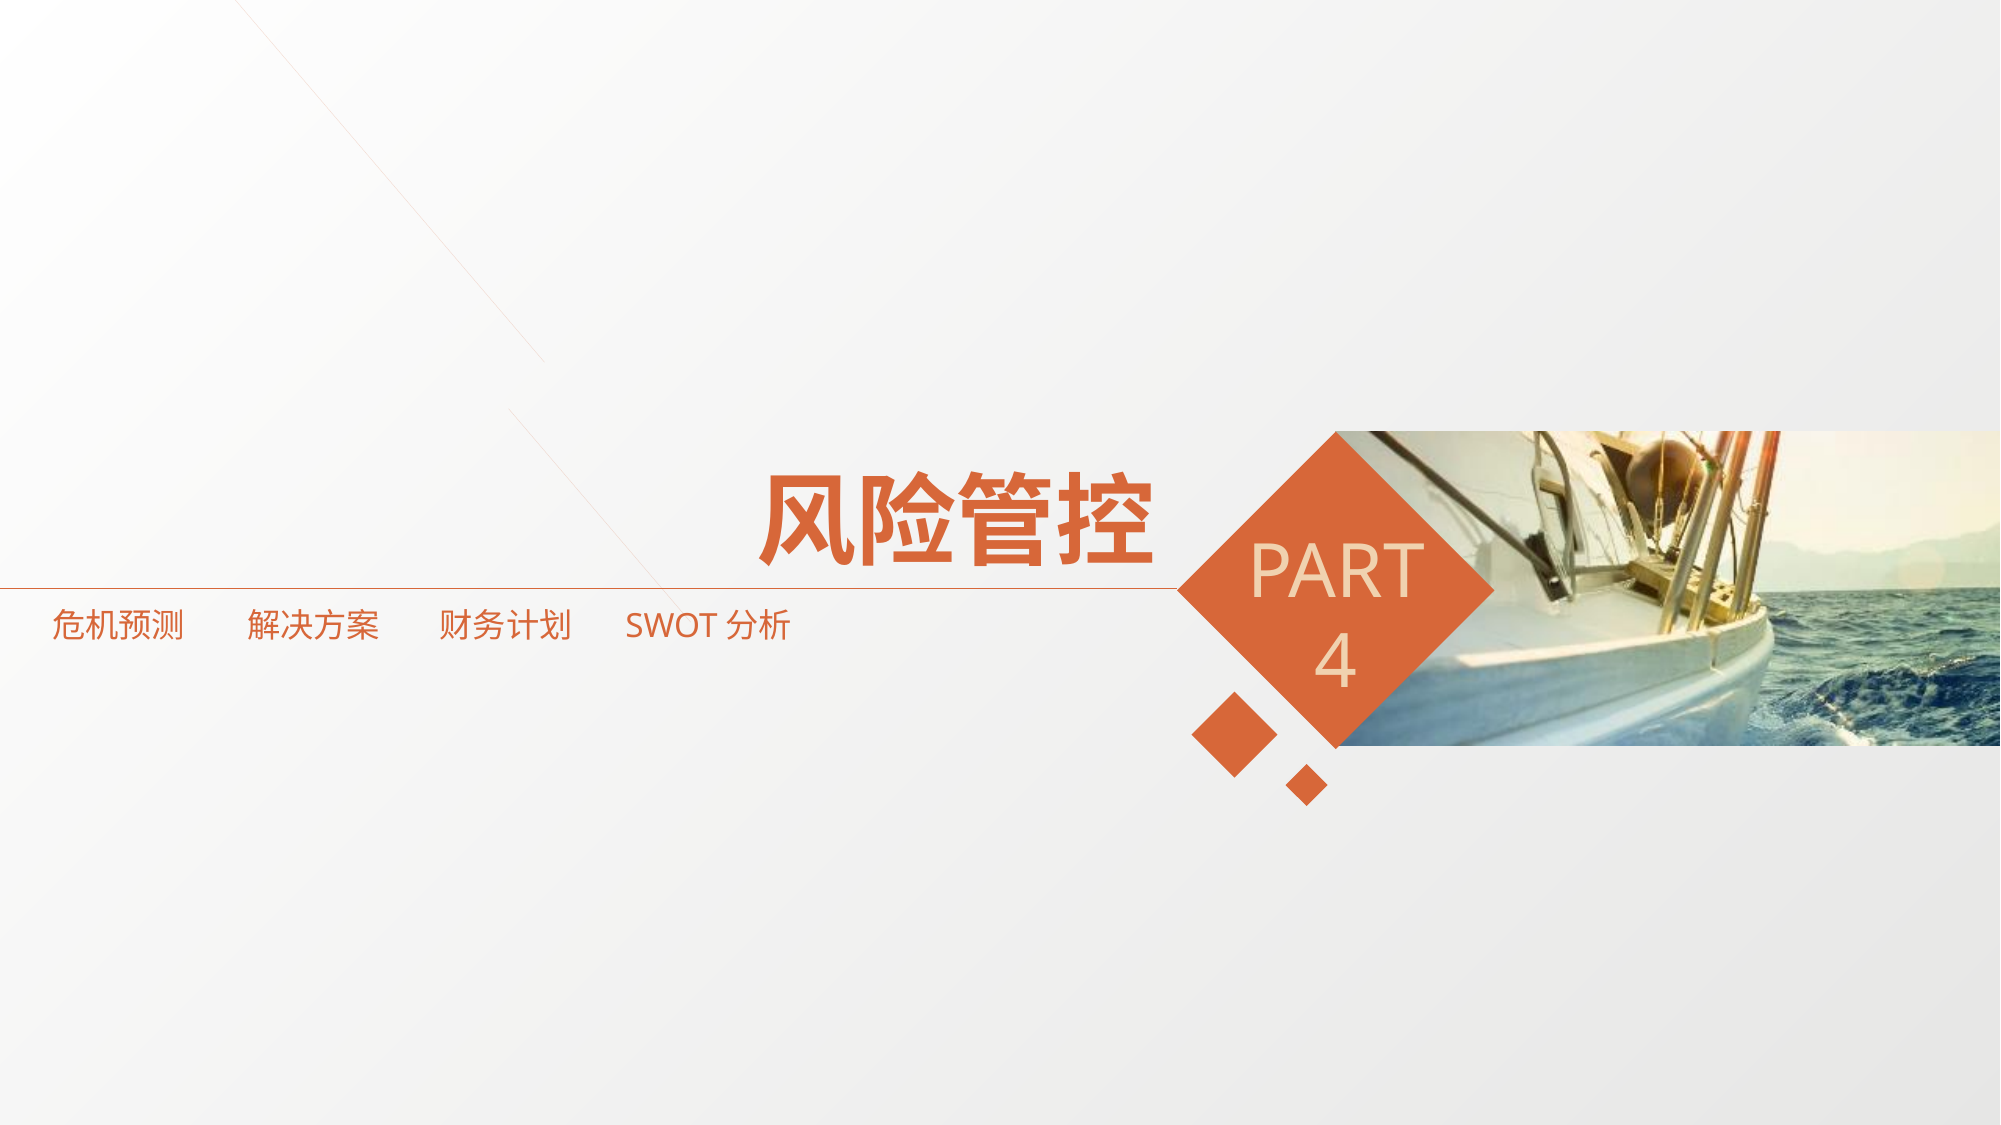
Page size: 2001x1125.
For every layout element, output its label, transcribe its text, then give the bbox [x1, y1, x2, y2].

text_box 风险管控 [692, 450, 1220, 585]
text_box SWOT分析 [598, 597, 819, 652]
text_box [52, 0, 545, 363]
text_box [1284, 762, 1330, 808]
text_box [1250, 430, 1337, 515]
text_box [508, 408, 691, 623]
text_box [1189, 690, 1279, 780]
text_box 财务计划 [396, 597, 598, 652]
text_box PART 4 [1175, 515, 1335, 711]
text_box [1296, 711, 1341, 751]
text_box 危机预测 [8, 597, 203, 652]
picture [1335, 431, 2000, 746]
text_box 解决方案 [203, 597, 396, 652]
